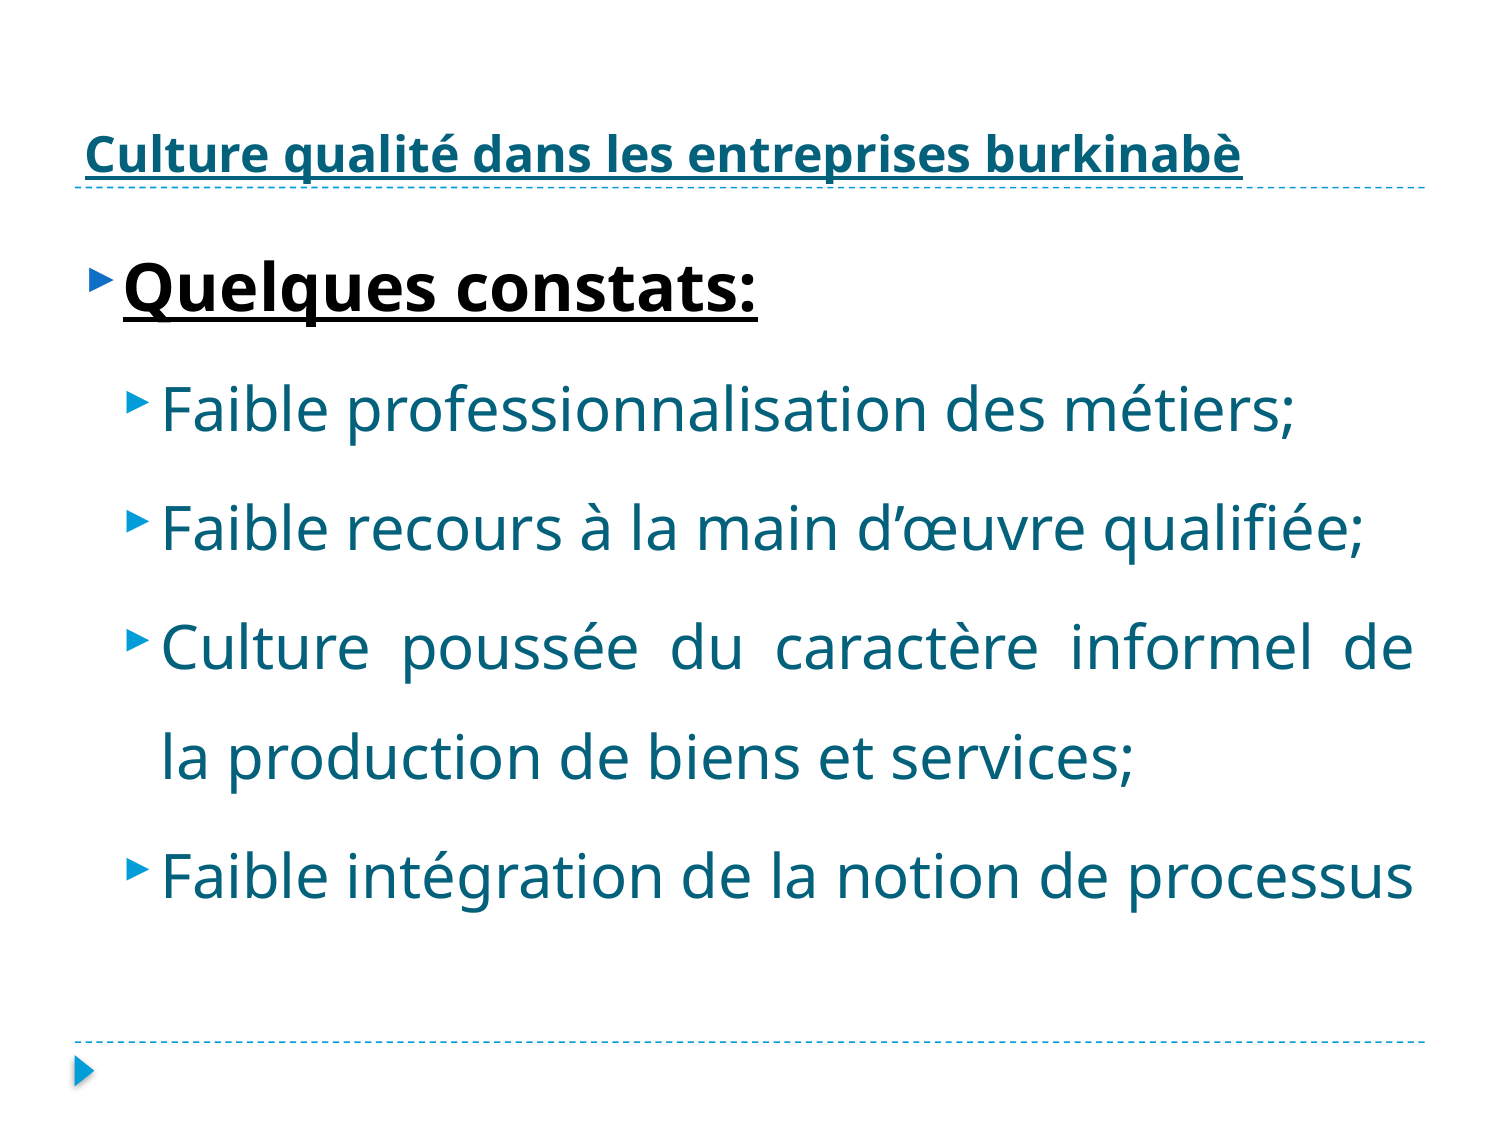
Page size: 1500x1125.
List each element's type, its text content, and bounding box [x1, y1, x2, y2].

list Quelques constats: Faible professionnalisation des métiers; Faible recours à la main d’œuvre qualifiée; Culture poussée du caractère informel de la production de biens et services; Faible intégration de la notion de processus [75, 200, 1425, 1010]
title Culture qualité dans les entreprises burkinabè [75, 24, 1425, 188]
